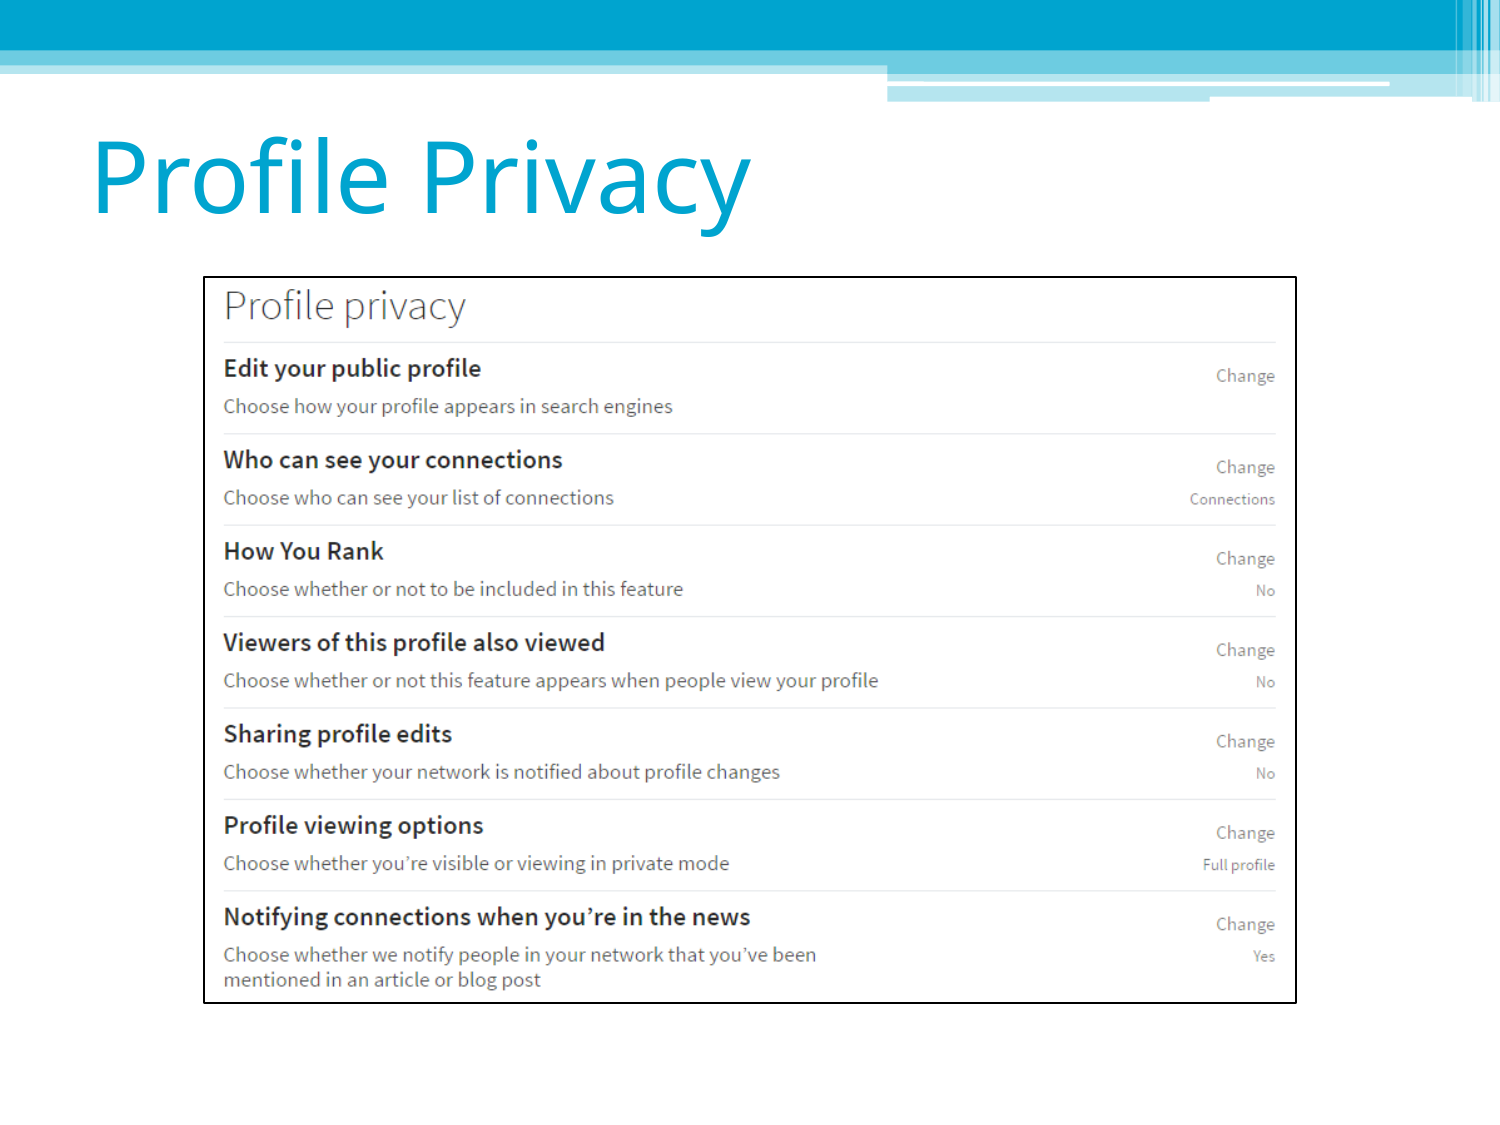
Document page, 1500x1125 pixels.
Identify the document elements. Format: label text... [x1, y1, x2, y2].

title Profile Privacy [75, 85, 1425, 261]
picture [204, 278, 1296, 1003]
